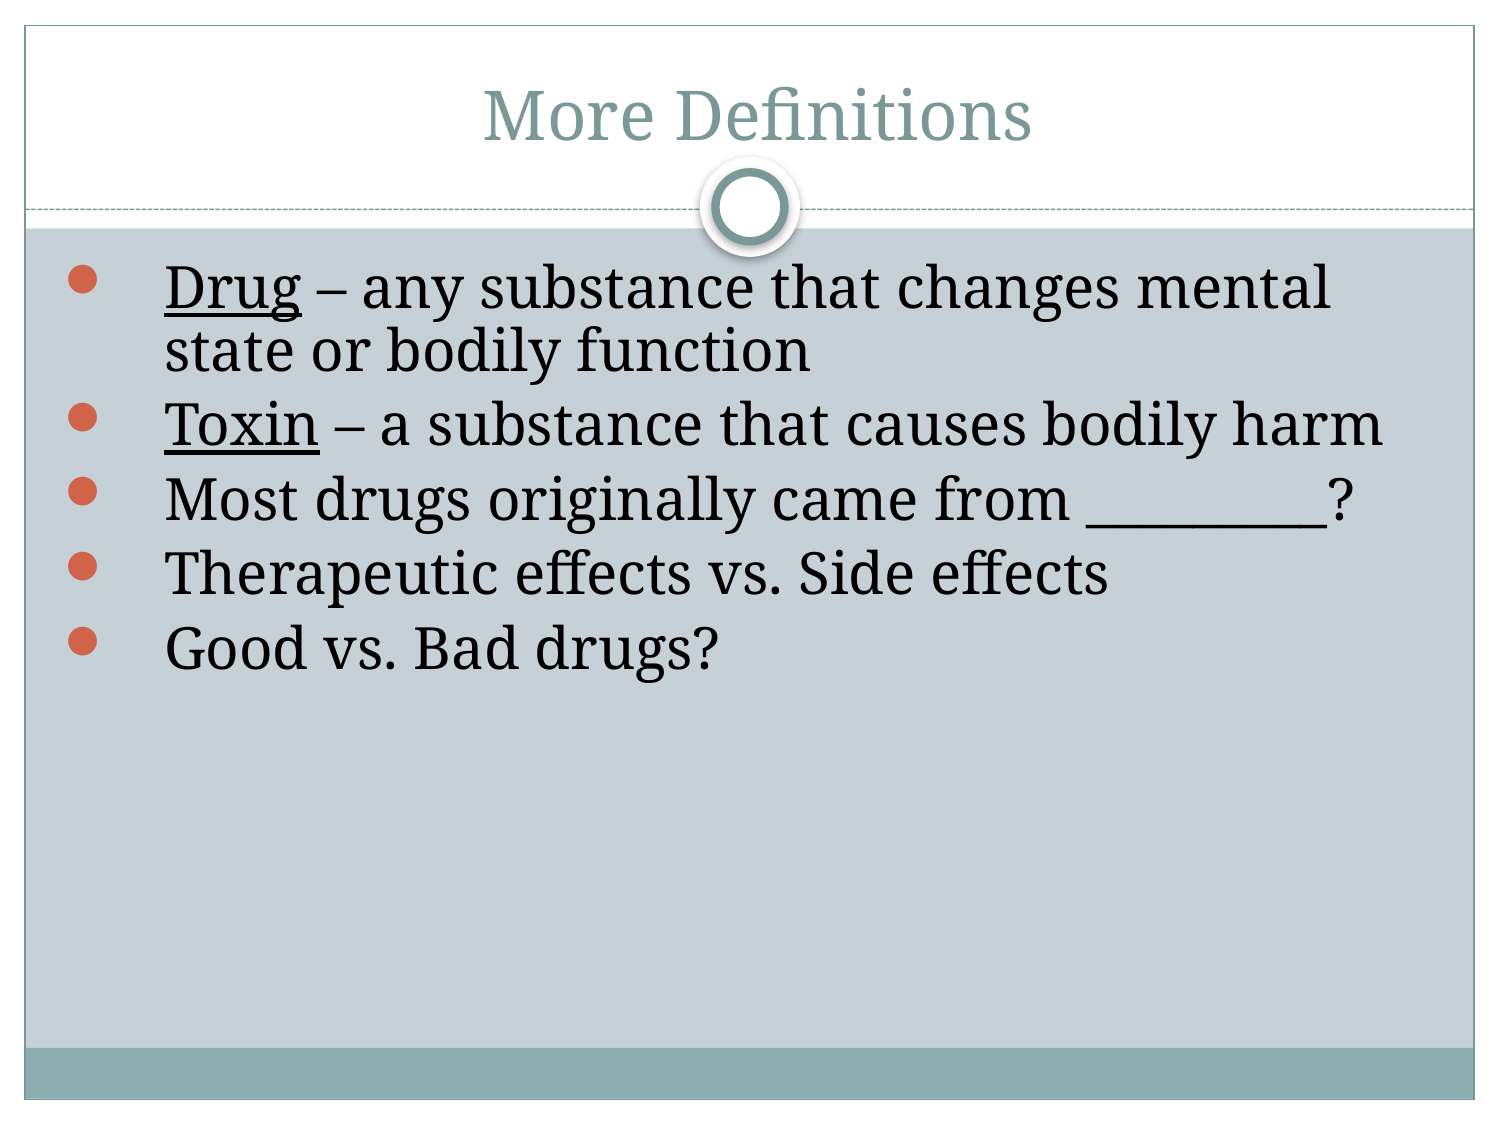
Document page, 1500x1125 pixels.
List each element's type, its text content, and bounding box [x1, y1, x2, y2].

title More Definitions [49, 37, 1450, 162]
list Drug – any substance that changes mental state or bodily function Toxin – a substance that causes bodily harm Most drugs originally came from _________? Therapeutic effects vs. Side effects Good vs. Bad drugs? [49, 250, 1445, 1001]
